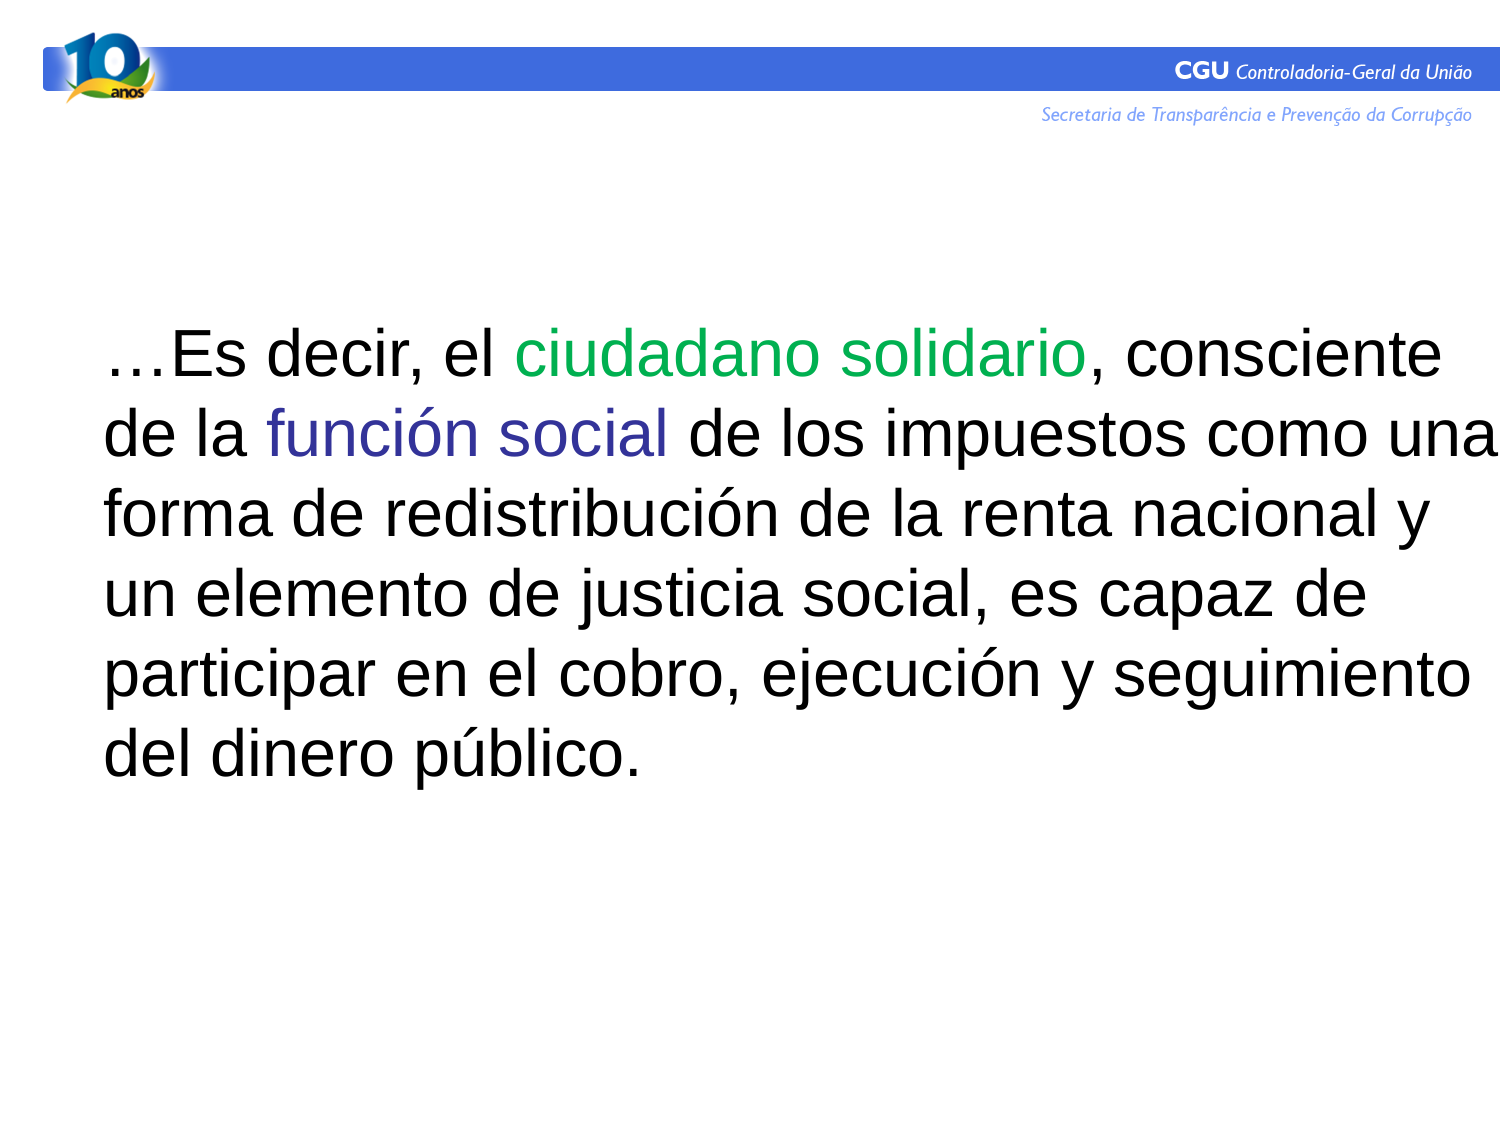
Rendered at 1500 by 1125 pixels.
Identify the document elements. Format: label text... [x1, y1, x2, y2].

picture [0, 18, 1500, 189]
text_box …Es decir, el ciudadano solidario, consciente de la función social de los impuestos como una forma de redistribución de la renta nacional y un elemento de justicia social, es capaz de participar en el cobro, ejecución y seguimiento del dinero público. [88, 302, 1500, 798]
